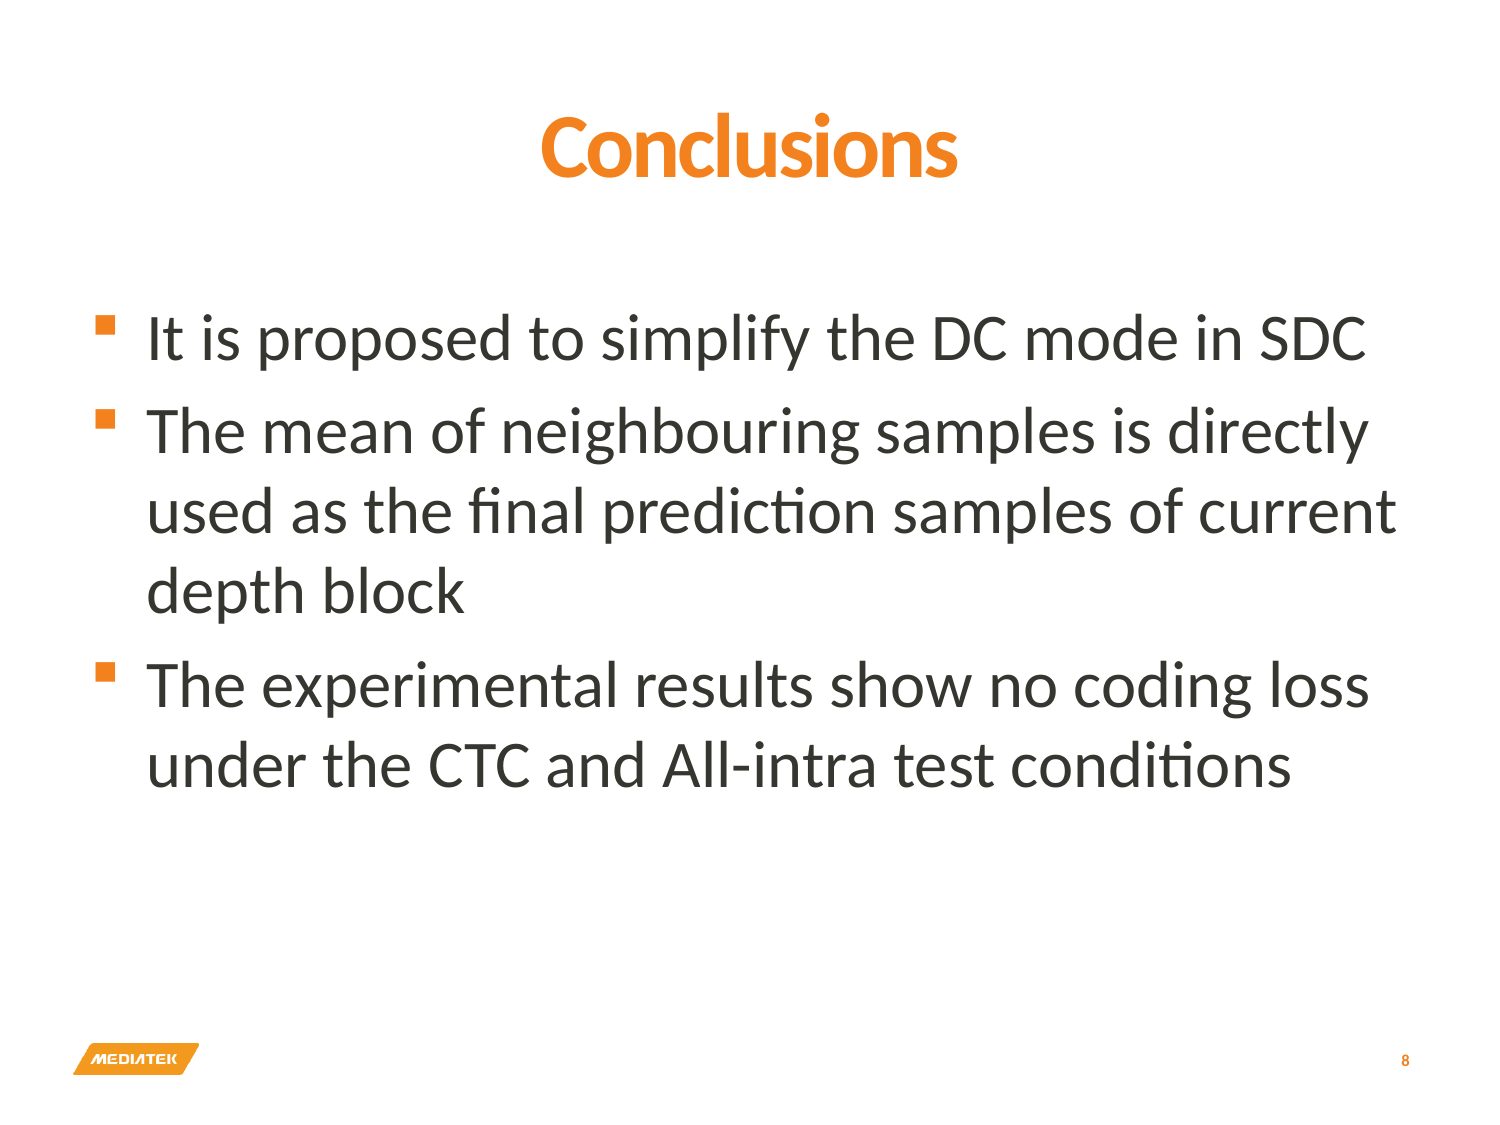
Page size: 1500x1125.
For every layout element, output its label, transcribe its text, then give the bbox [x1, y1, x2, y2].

list It is proposed to simplify the DC mode in SDC The mean of neighbouring samples is directly used as the final prediction samples of current depth block The experimental results show no coding loss under the CTC and All-intra test conditions [75, 286, 1425, 990]
picture [73, 1043, 199, 1075]
title Conclusions [75, 99, 1425, 286]
slide_number 8 [1251, 1029, 1425, 1090]
